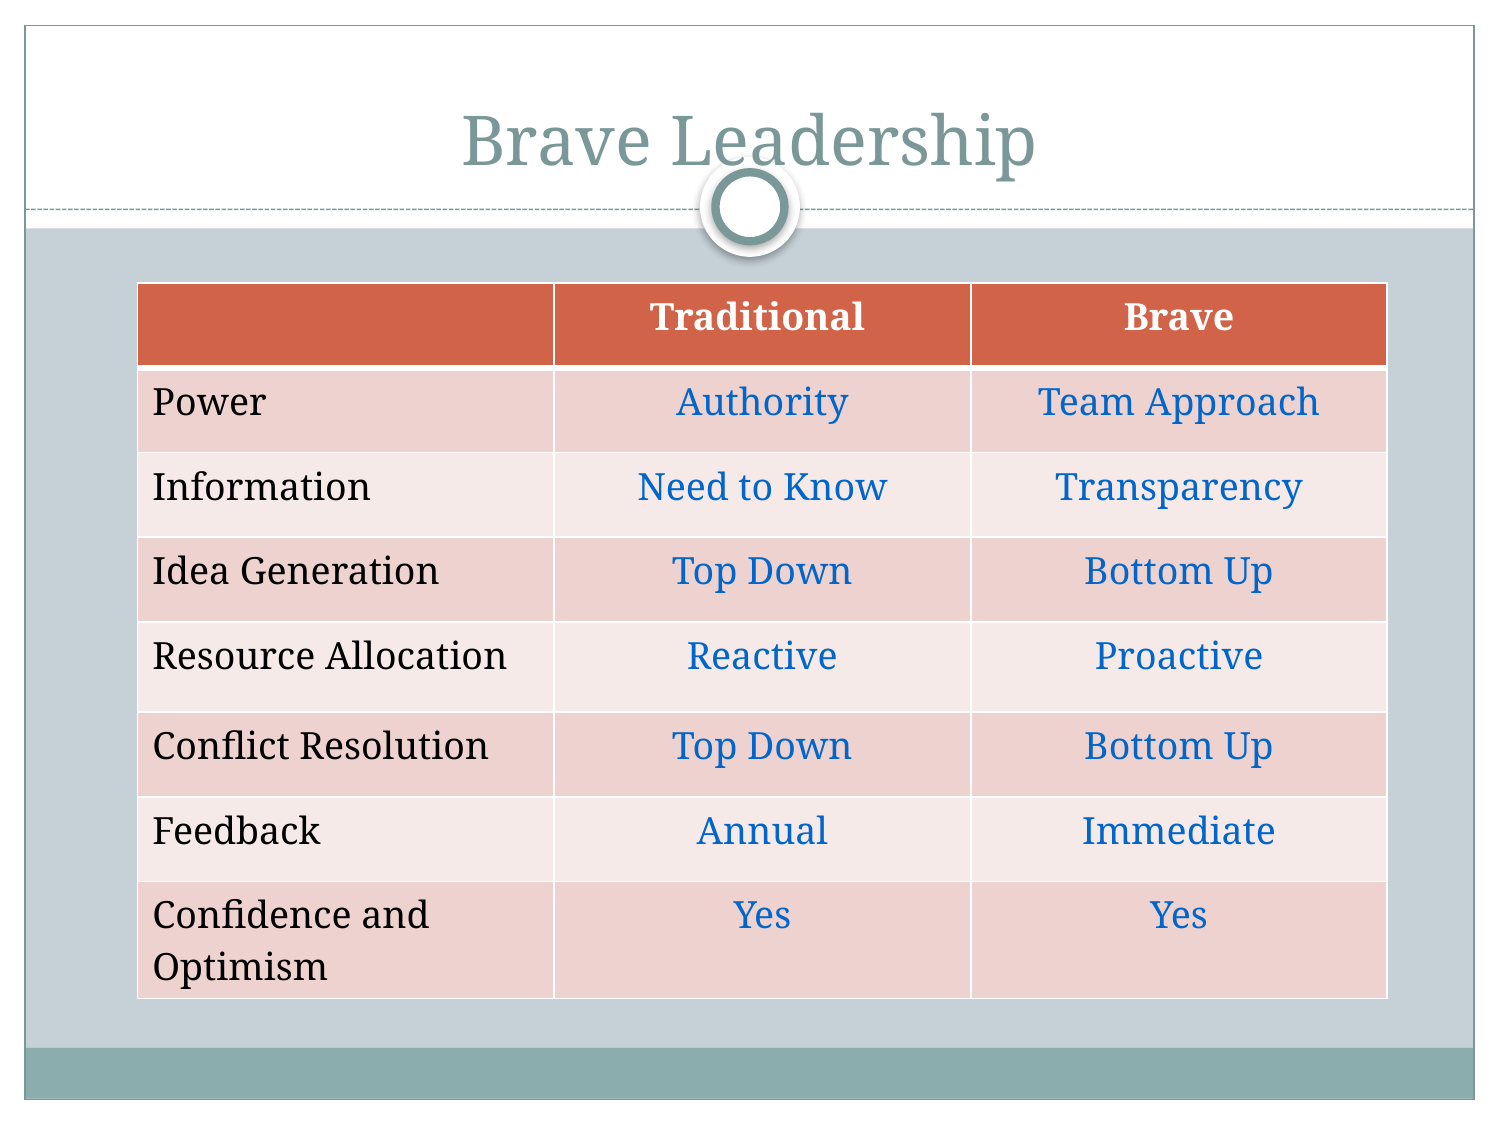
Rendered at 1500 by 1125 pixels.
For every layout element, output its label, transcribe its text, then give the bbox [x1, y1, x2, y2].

table_cell Need to Know [555, 453, 970, 536]
table_cell Top Down [555, 538, 970, 621]
table_cell Top Down [555, 713, 970, 796]
table_cell Idea Generation [138, 538, 553, 621]
table_cell Confidence and Optimism [138, 882, 553, 998]
table_cell Information [138, 453, 553, 536]
table_cell Bottom Up [972, 538, 1386, 621]
table_cell Power [138, 371, 553, 452]
table_cell Annual [555, 798, 970, 881]
table_cell Immediate [972, 798, 1386, 881]
table_cell Resource Allocation [138, 623, 553, 711]
table_cell Yes [555, 882, 970, 998]
table_cell Conflict Resolution [138, 713, 553, 796]
table_header [138, 284, 553, 365]
title Brave Leadership [50, 62, 1450, 187]
table_cell Authority [555, 371, 970, 452]
table_cell Team Approach [972, 371, 1386, 452]
table_cell Reactive [555, 623, 970, 711]
table_header Brave [972, 284, 1386, 365]
table_header Traditional [555, 284, 970, 365]
table_cell Bottom Up [972, 713, 1386, 796]
table_cell Proactive [972, 623, 1386, 711]
table_cell Transparency [972, 453, 1386, 536]
table_cell Feedback [138, 798, 553, 881]
table_cell Yes [972, 882, 1386, 998]
